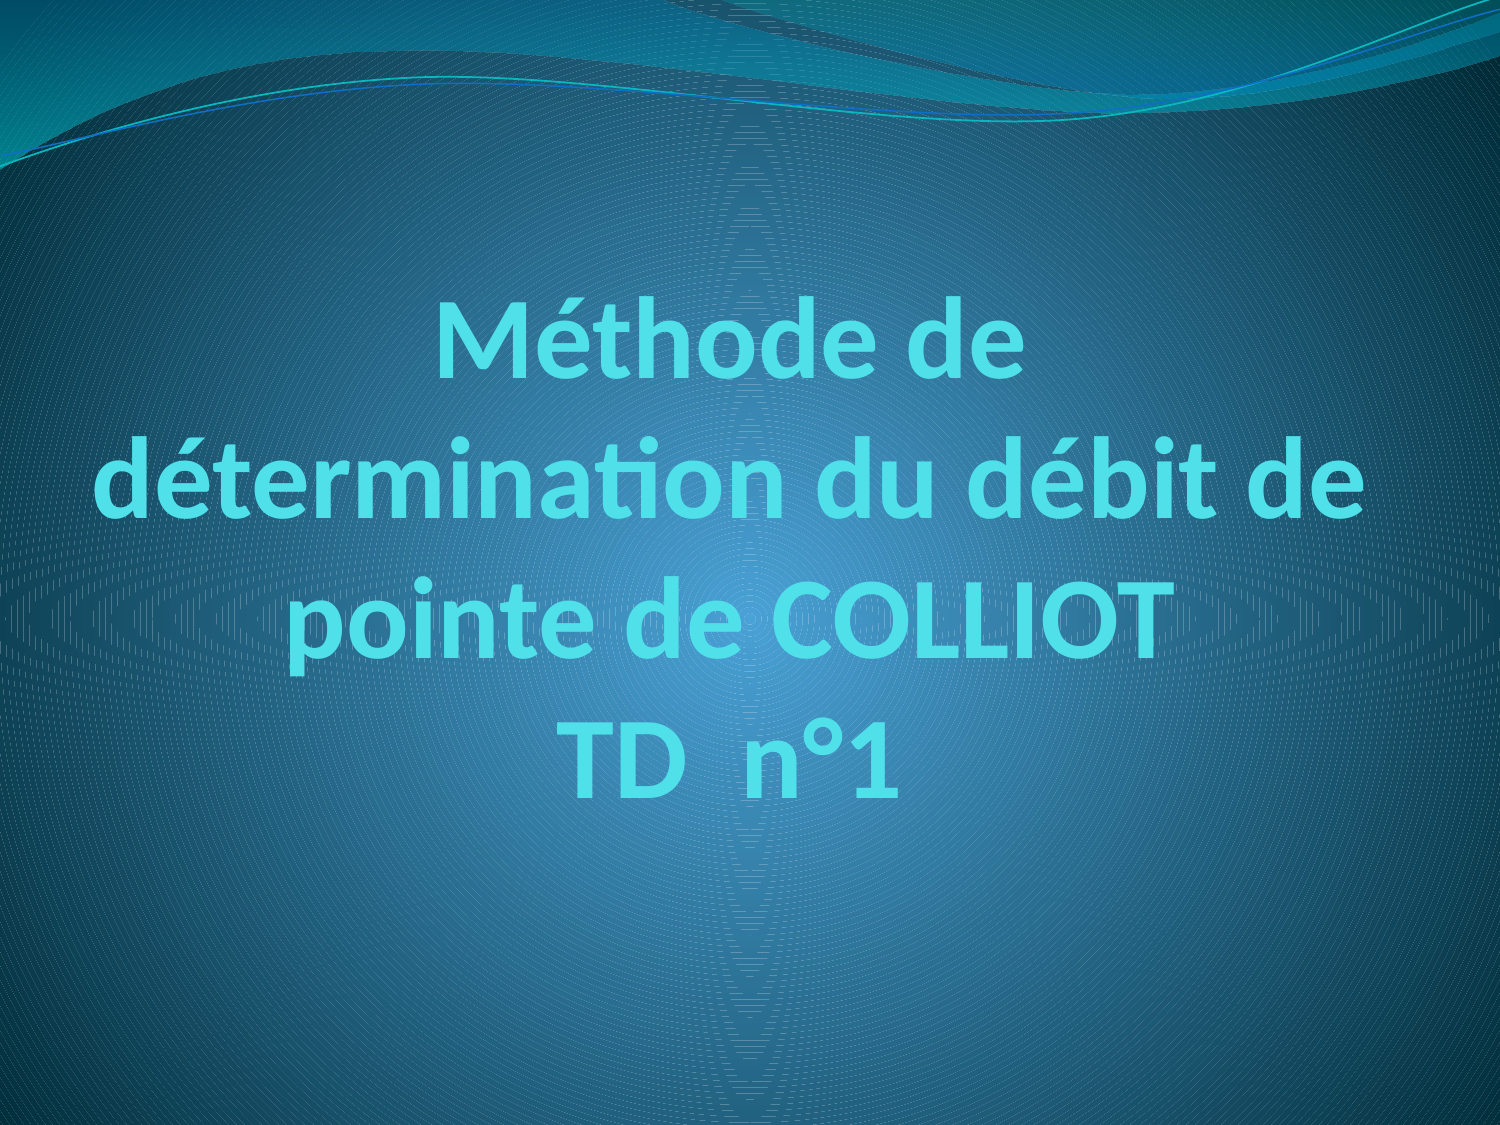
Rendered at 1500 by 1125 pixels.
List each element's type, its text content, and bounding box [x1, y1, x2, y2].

title Méthode de détermination du débit de pointe de COLLIOT TD n°1 [87, 224, 1376, 823]
